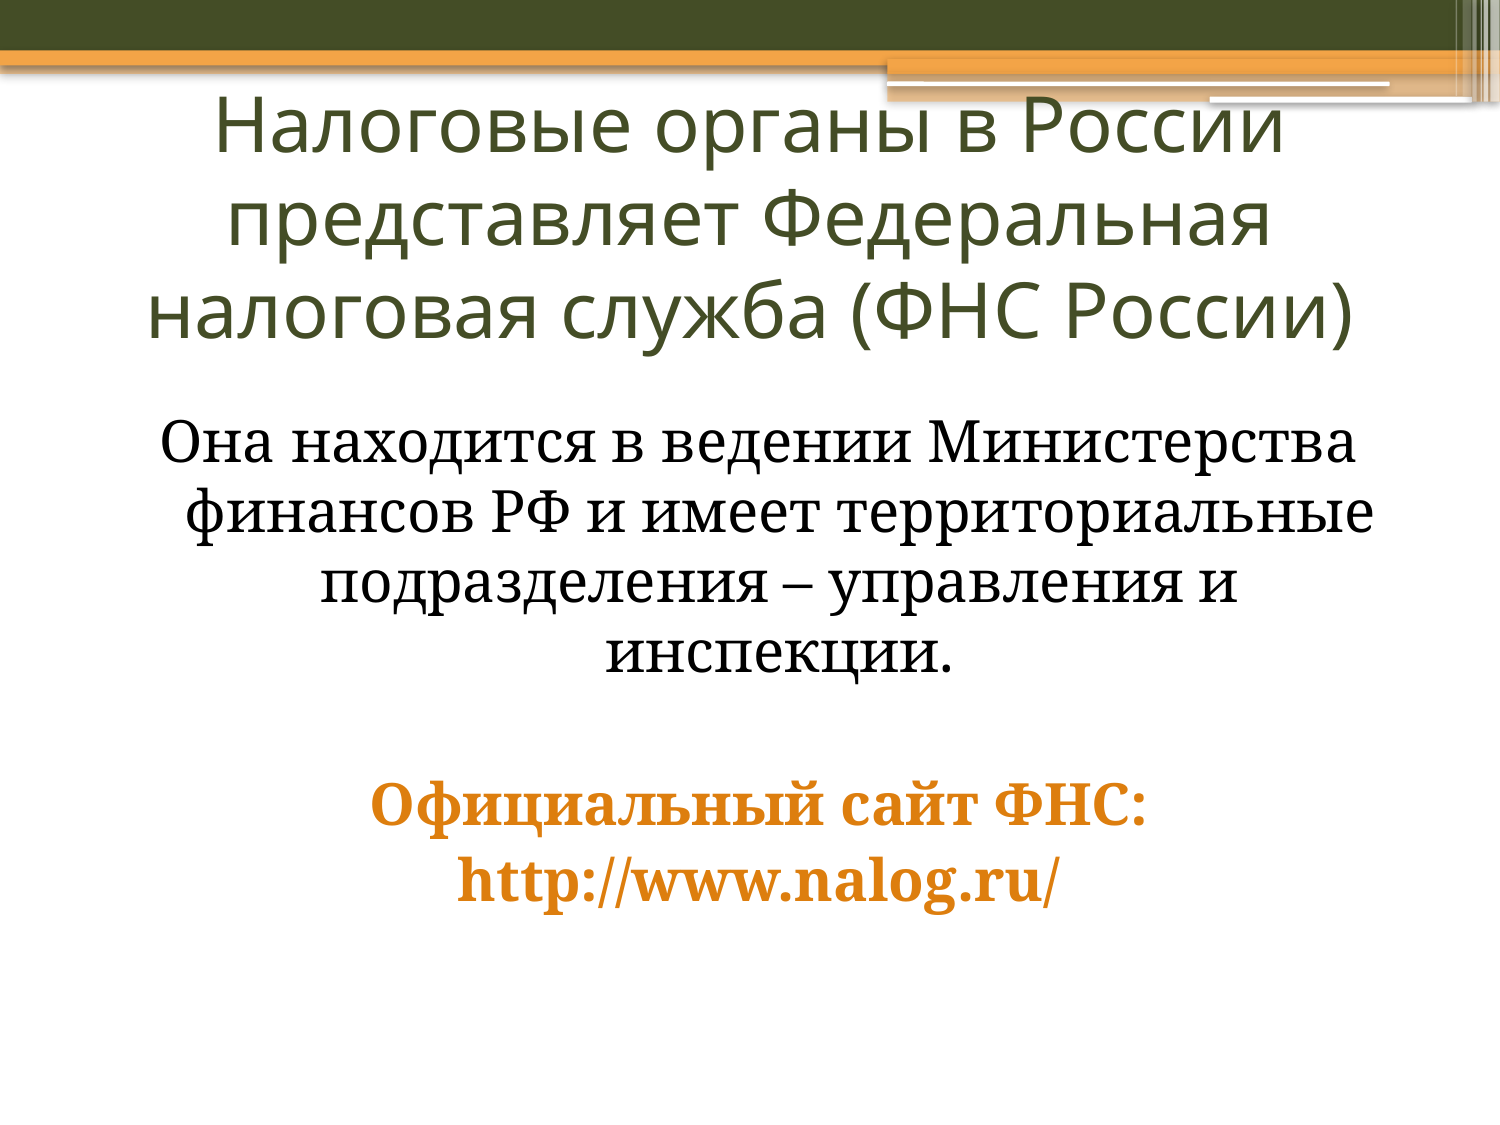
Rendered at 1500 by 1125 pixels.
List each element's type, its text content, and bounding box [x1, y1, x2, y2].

list Она находится в ведении Министерства финансов РФ и имеет территориальные подразделения – управления и инспекции. Официальный сайт ФНС: http://www.nalog.ru/ [75, 397, 1425, 1079]
title Налоговые органы в России представляет Федеральная налоговая служба (ФНС России) [75, 66, 1425, 363]
